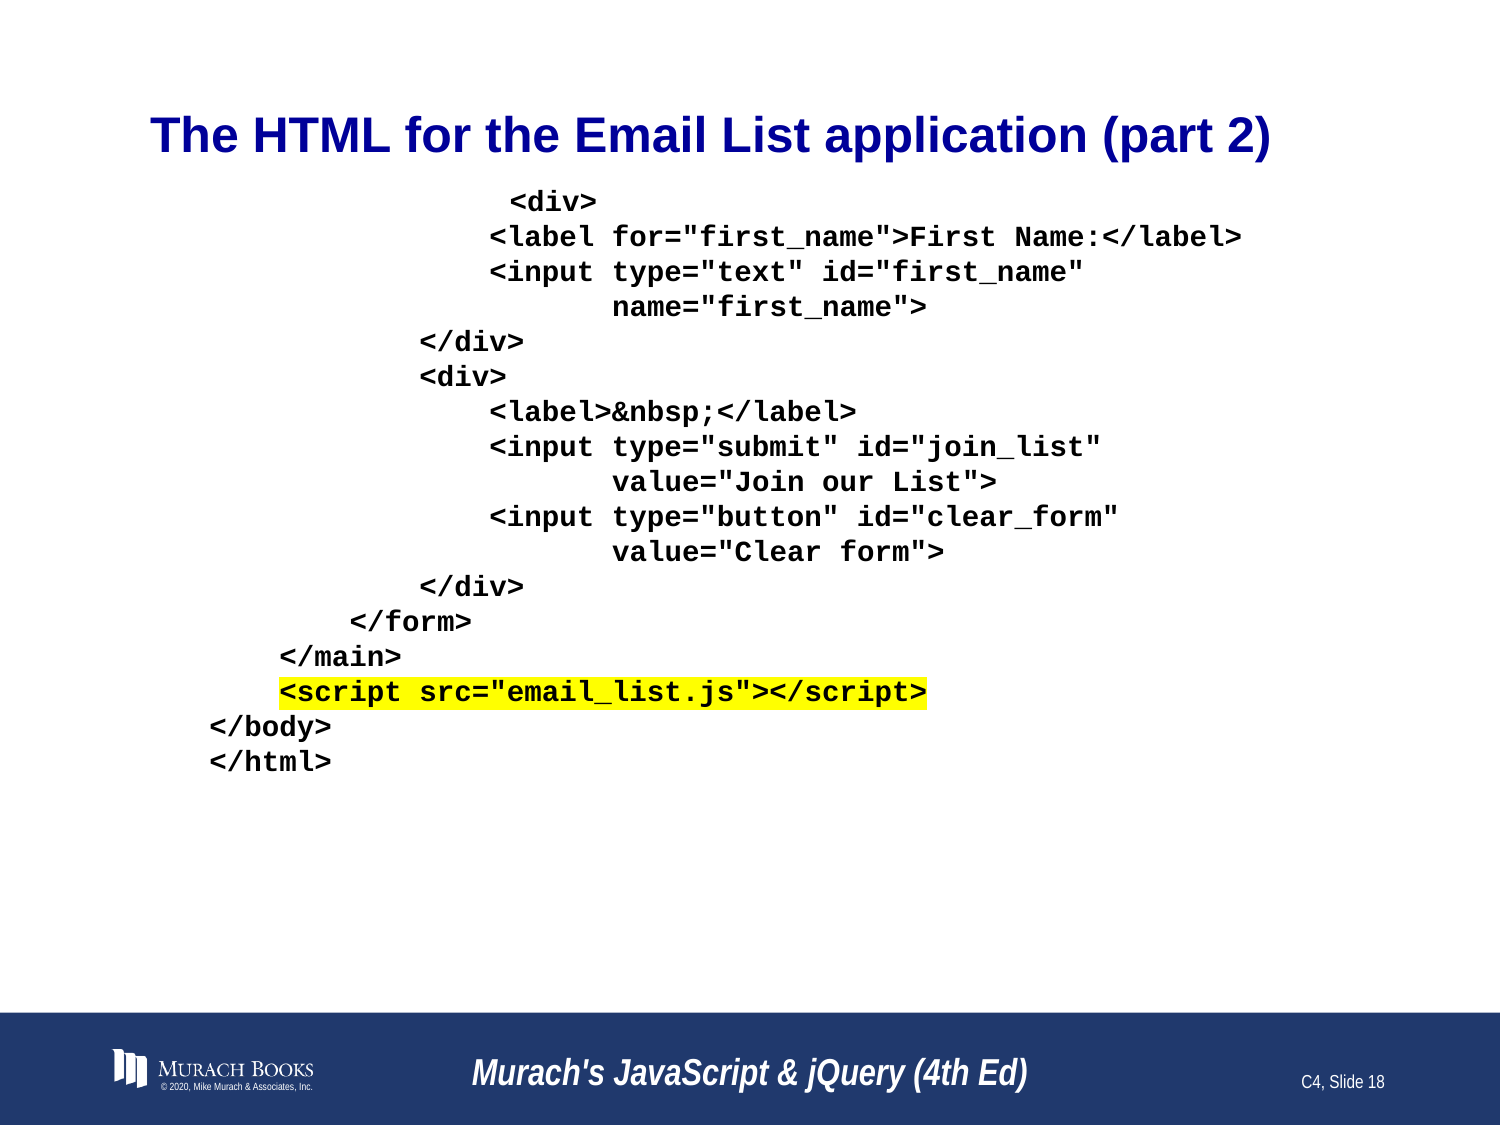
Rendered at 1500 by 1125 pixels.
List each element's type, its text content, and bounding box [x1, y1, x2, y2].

slide_number C4, Slide 18 [1087, 1025, 1400, 1100]
footer © 2020, Mike Murach & Associates, Inc. [12, 1025, 463, 1100]
title The HTML for the Email List application (part 2) [150, 102, 1350, 164]
slide_number Murach's JavaScript & jQuery (4th Ed) [463, 1025, 1050, 1100]
list <div> <label for="first_name">First Name:</label> <input type="text" id="first_name" name="first_name"> </div> <div> <label>&nbsp;</label> <input type="submit" id="join_list" value="Join our List"> <input type="button" id="clear_form" value="Clear form"> </div> </form> </main> <script src="email_list.js"></script> </body> </html> [137, 174, 1350, 975]
